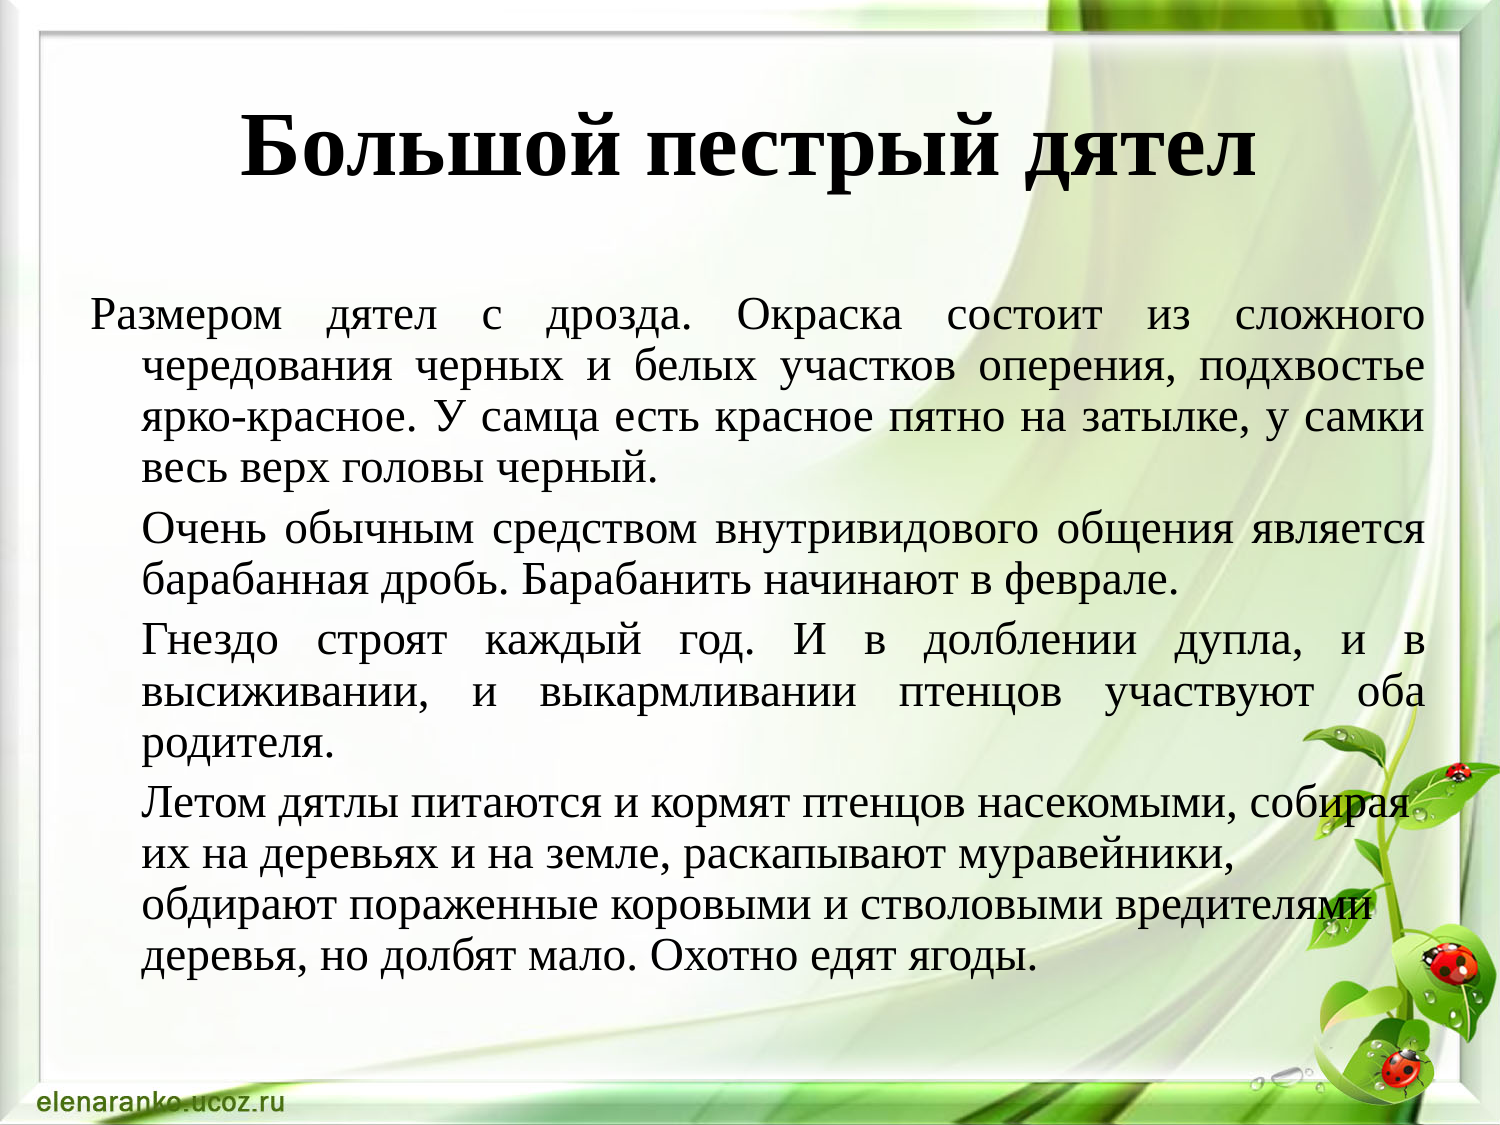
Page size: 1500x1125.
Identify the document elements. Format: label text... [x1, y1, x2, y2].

picture [0, 0, 1500, 1125]
list Размером дятел с дрозда. Окраска состоит из сложного чередования черных и белых участков оперения, подхвостье ярко-красное. У самца есть красное пятно на затылке, у самки весь верх головы черный. Очень обычным средством внутривидового общения является барабанная дробь. Барабанить начинают в феврале. Гнездо строят каждый год. И в долблении дупла, и в высиживании, и выкармливании птенцов участвуют оба родителя. Летом дятлы питаются и кормят птенцов насекомыми, собирая их на деревьях и на земле, раскапывают муравейники, обдирают пораженные коровыми и стволовыми вредителями деревья, но долбят мало. Охотно едят ягоды. [75, 281, 1442, 1005]
title Большой пестрый дятел [75, 45, 1425, 233]
